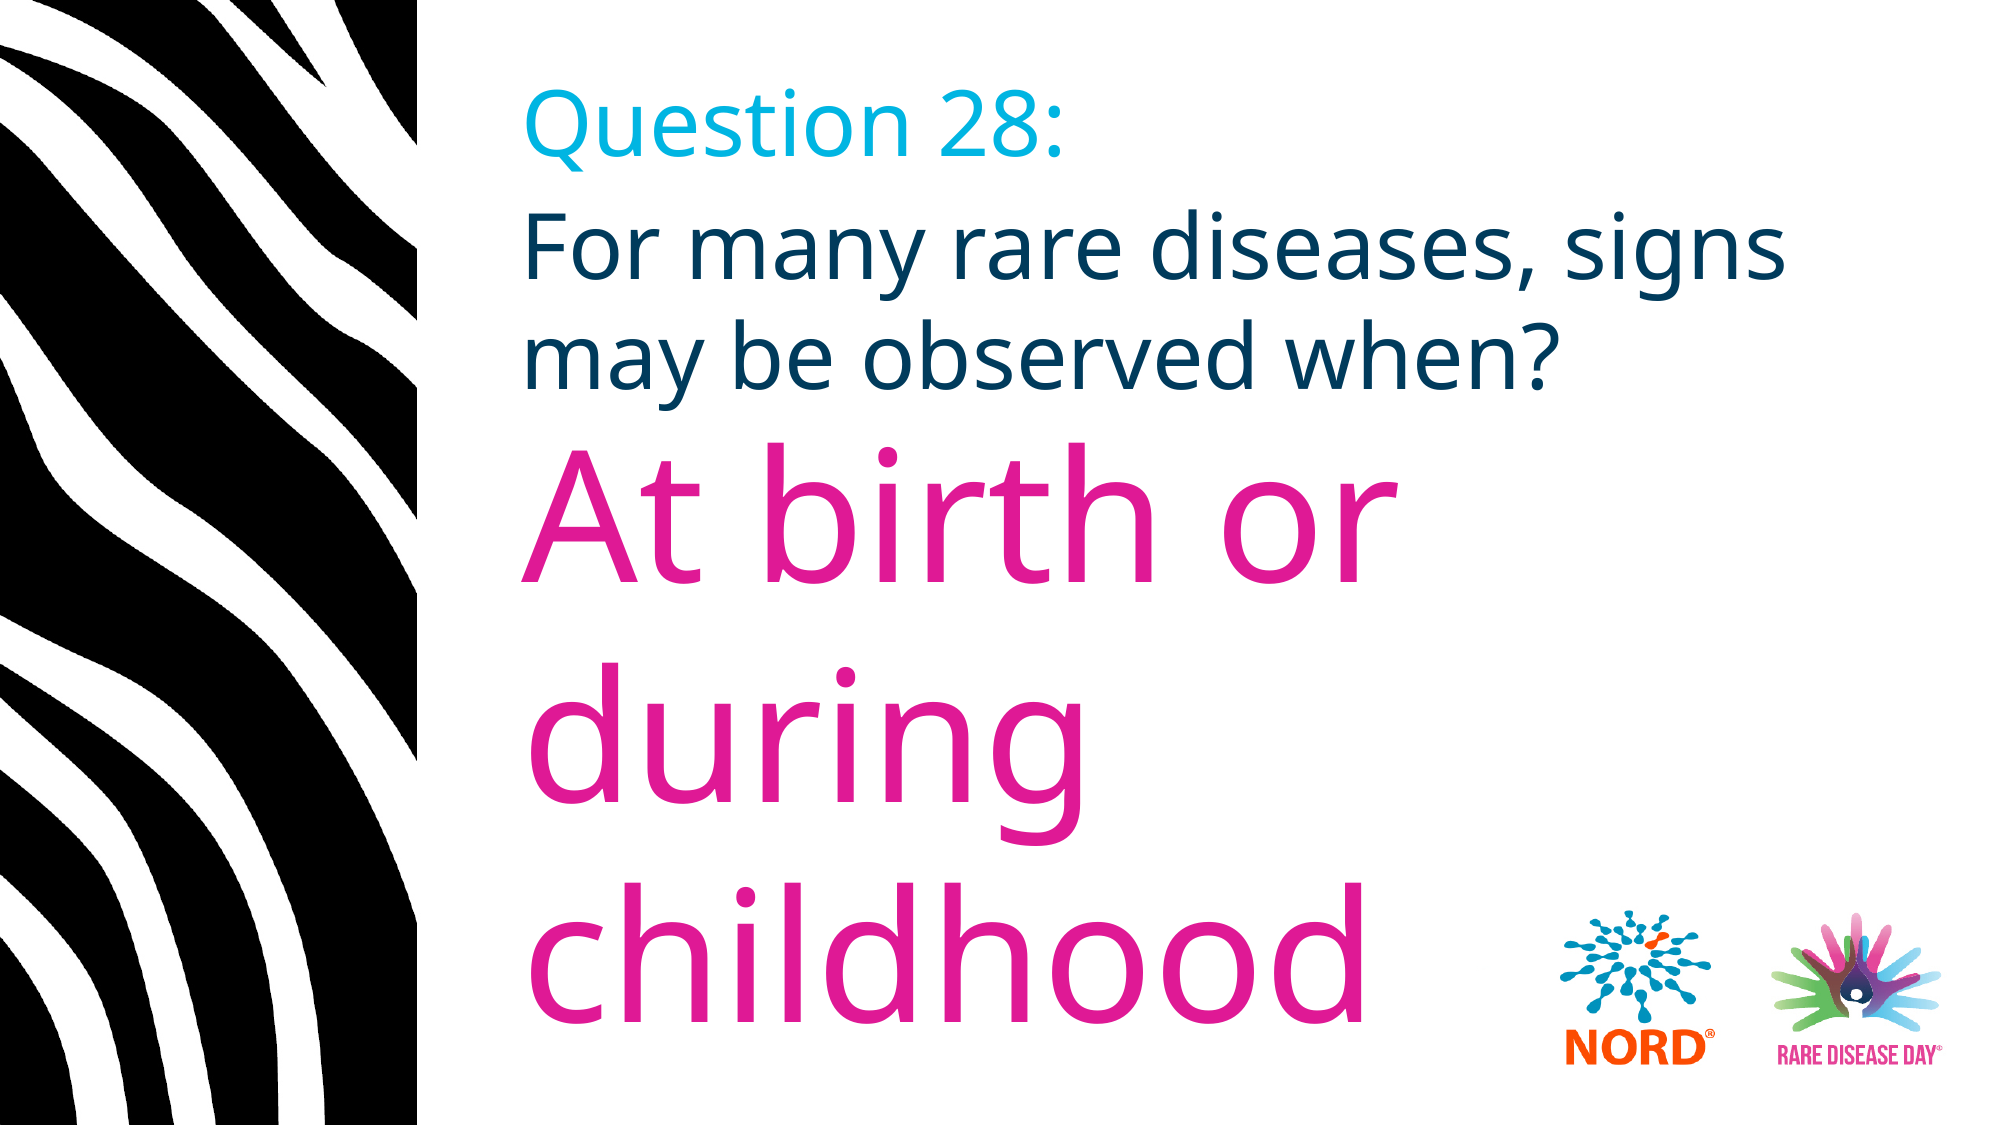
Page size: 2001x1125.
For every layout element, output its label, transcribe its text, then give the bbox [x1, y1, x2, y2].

picture [0, 0, 2001, 1125]
text_box At birth or during childhood [505, 630, 1975, 828]
title Question 28: [506, 75, 1863, 180]
text_box For many rare diseases, signs may be observed when? [505, 180, 1957, 415]
